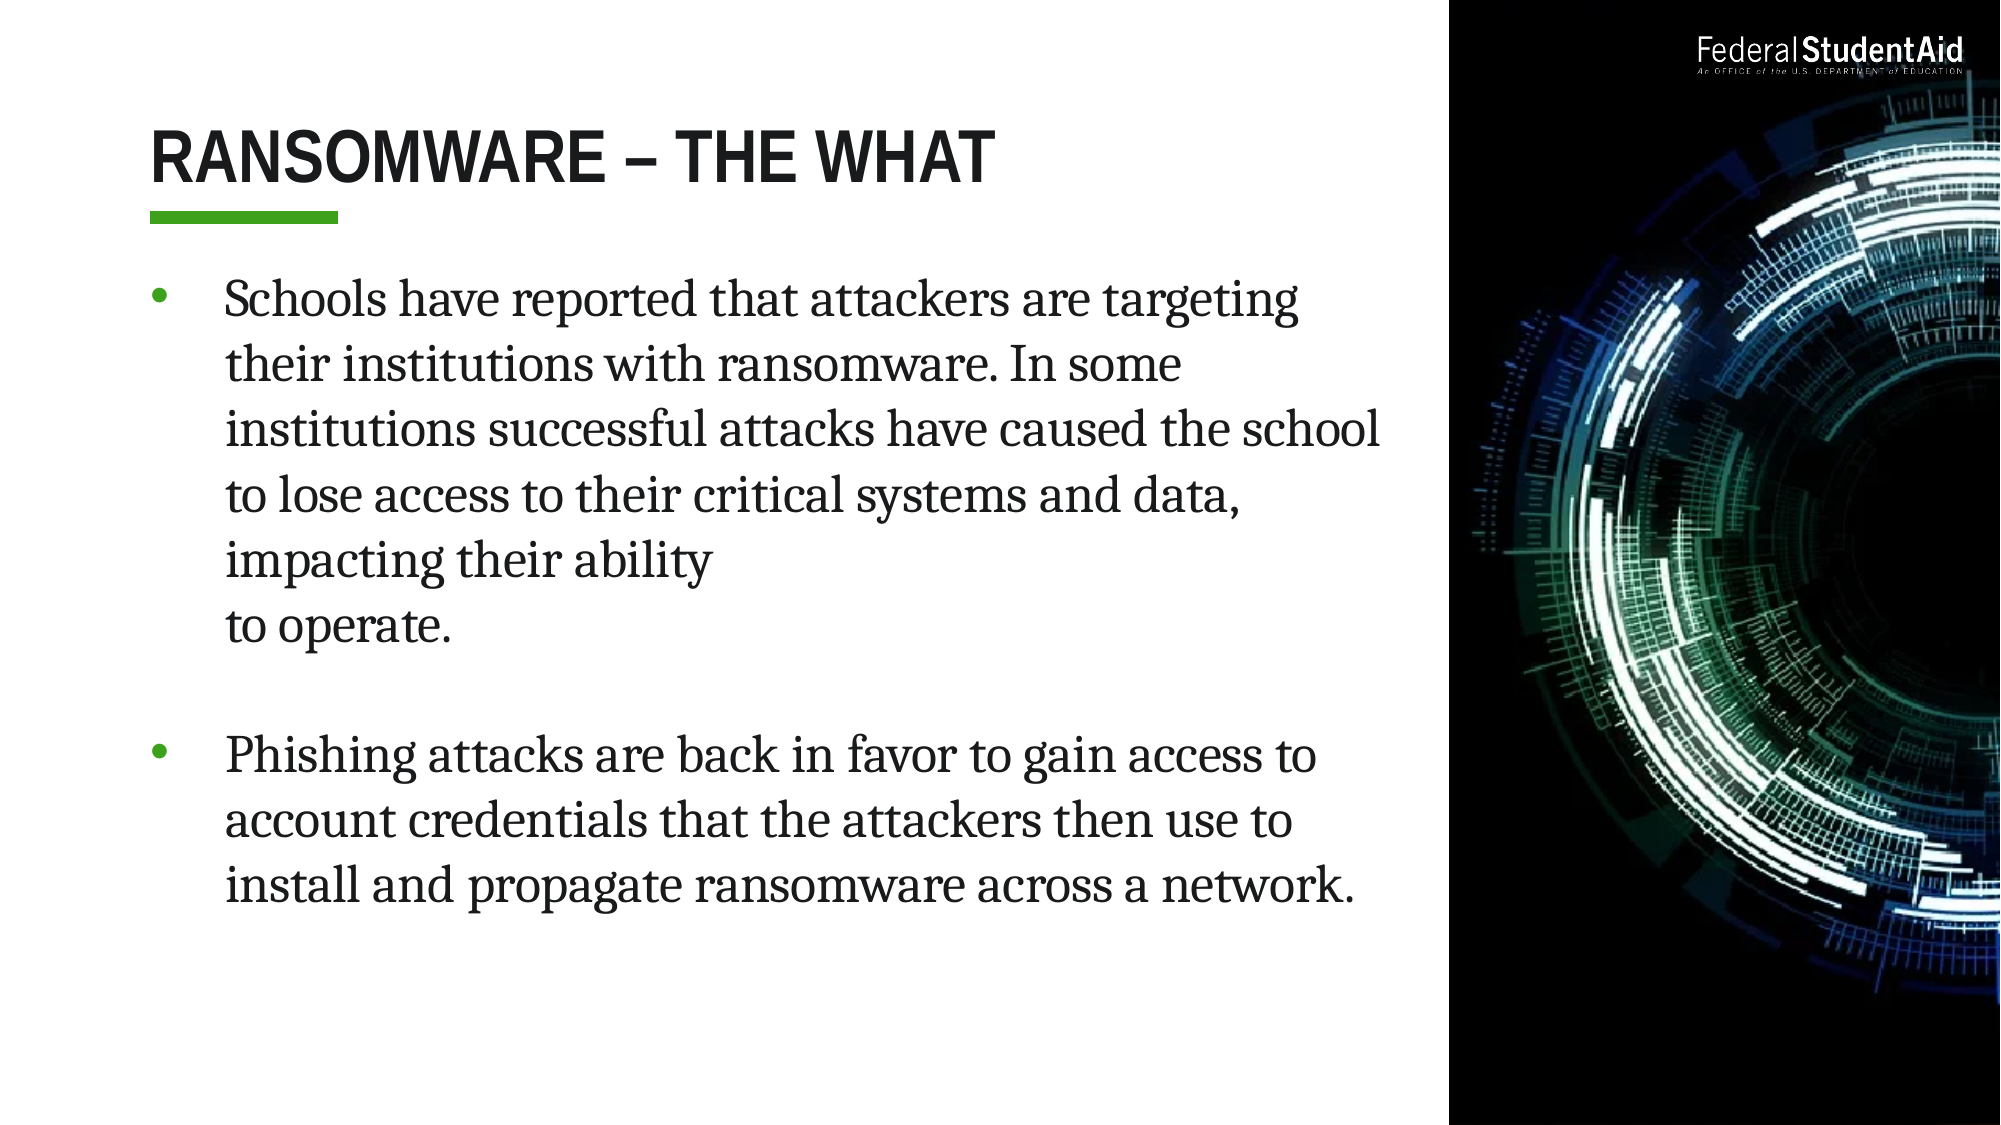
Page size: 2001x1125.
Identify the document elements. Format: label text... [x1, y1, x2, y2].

list Schools have reported that attackers are targeting their institutions with ransomware. In some institutions successful attacks have caused the school to lose access to their critical systems and data, impacting their ability to operate. Phishing attacks are back in favor to gain access to account credentials that the attackers then use to install and propagate ransomware across a network. [150, 262, 1406, 1050]
picture [1449, 0, 2000, 1125]
title Ransomware – the what [150, 48, 1449, 199]
